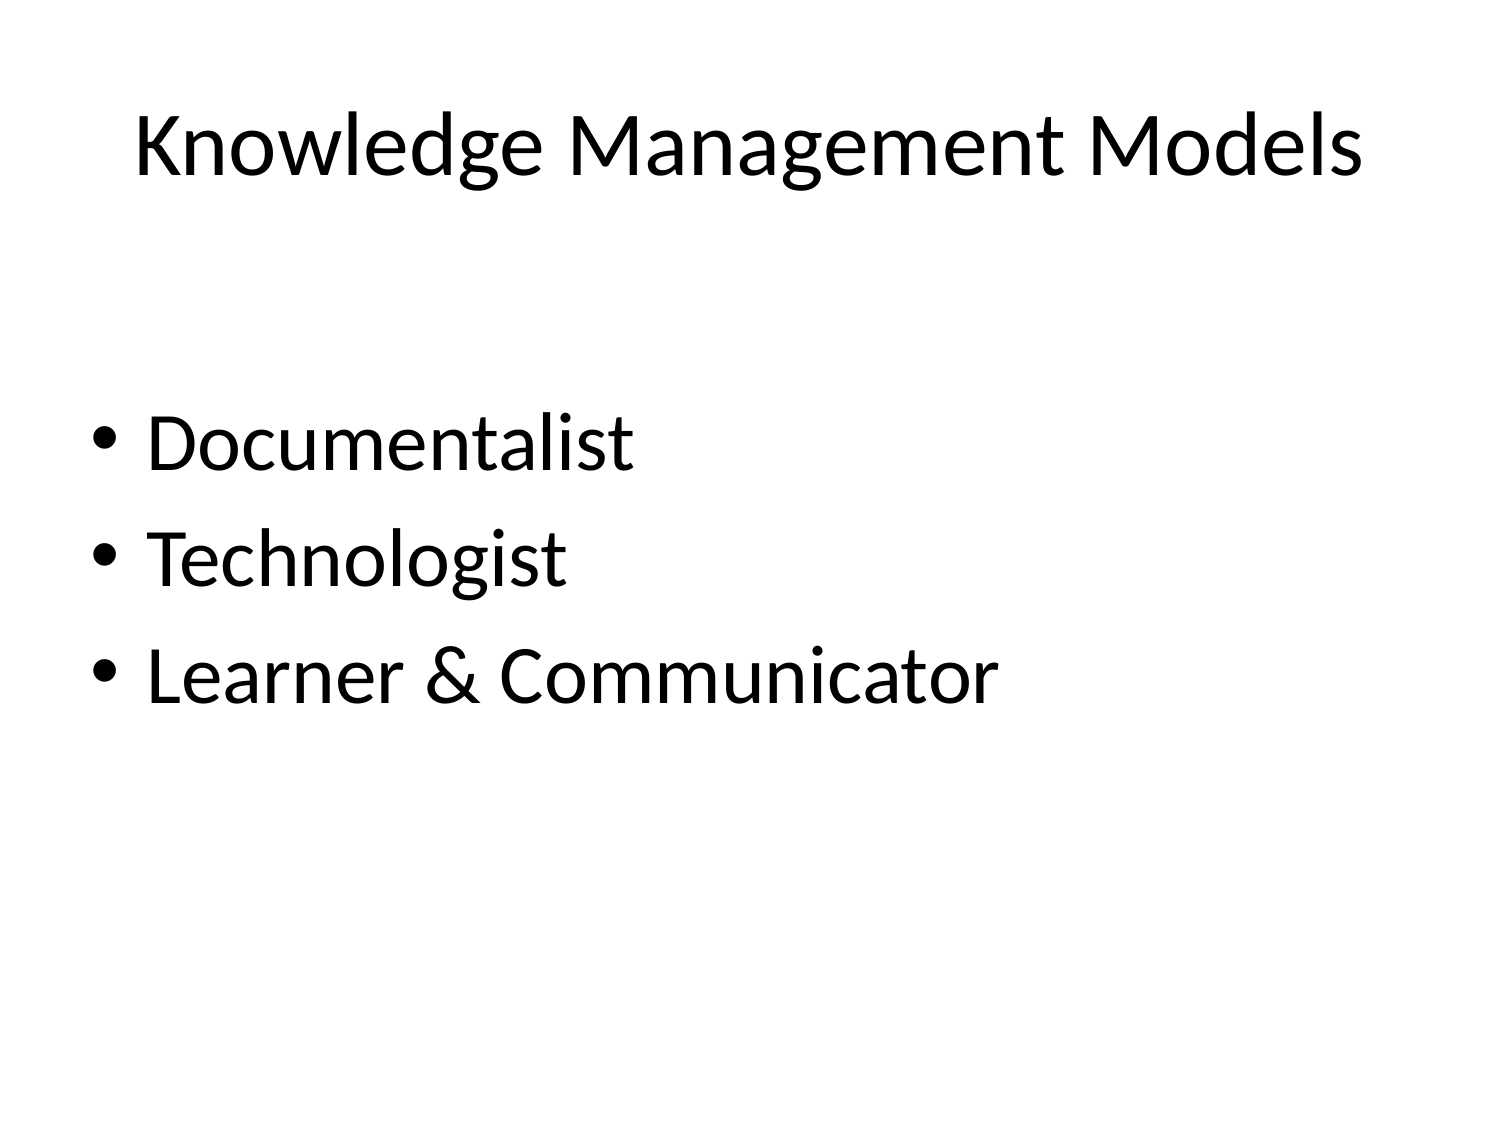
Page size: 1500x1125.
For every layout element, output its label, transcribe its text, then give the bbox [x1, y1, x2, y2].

title Knowledge Management Models [75, 45, 1425, 233]
list Documentalist Technologist Learner & Communicator [75, 262, 1425, 1005]
